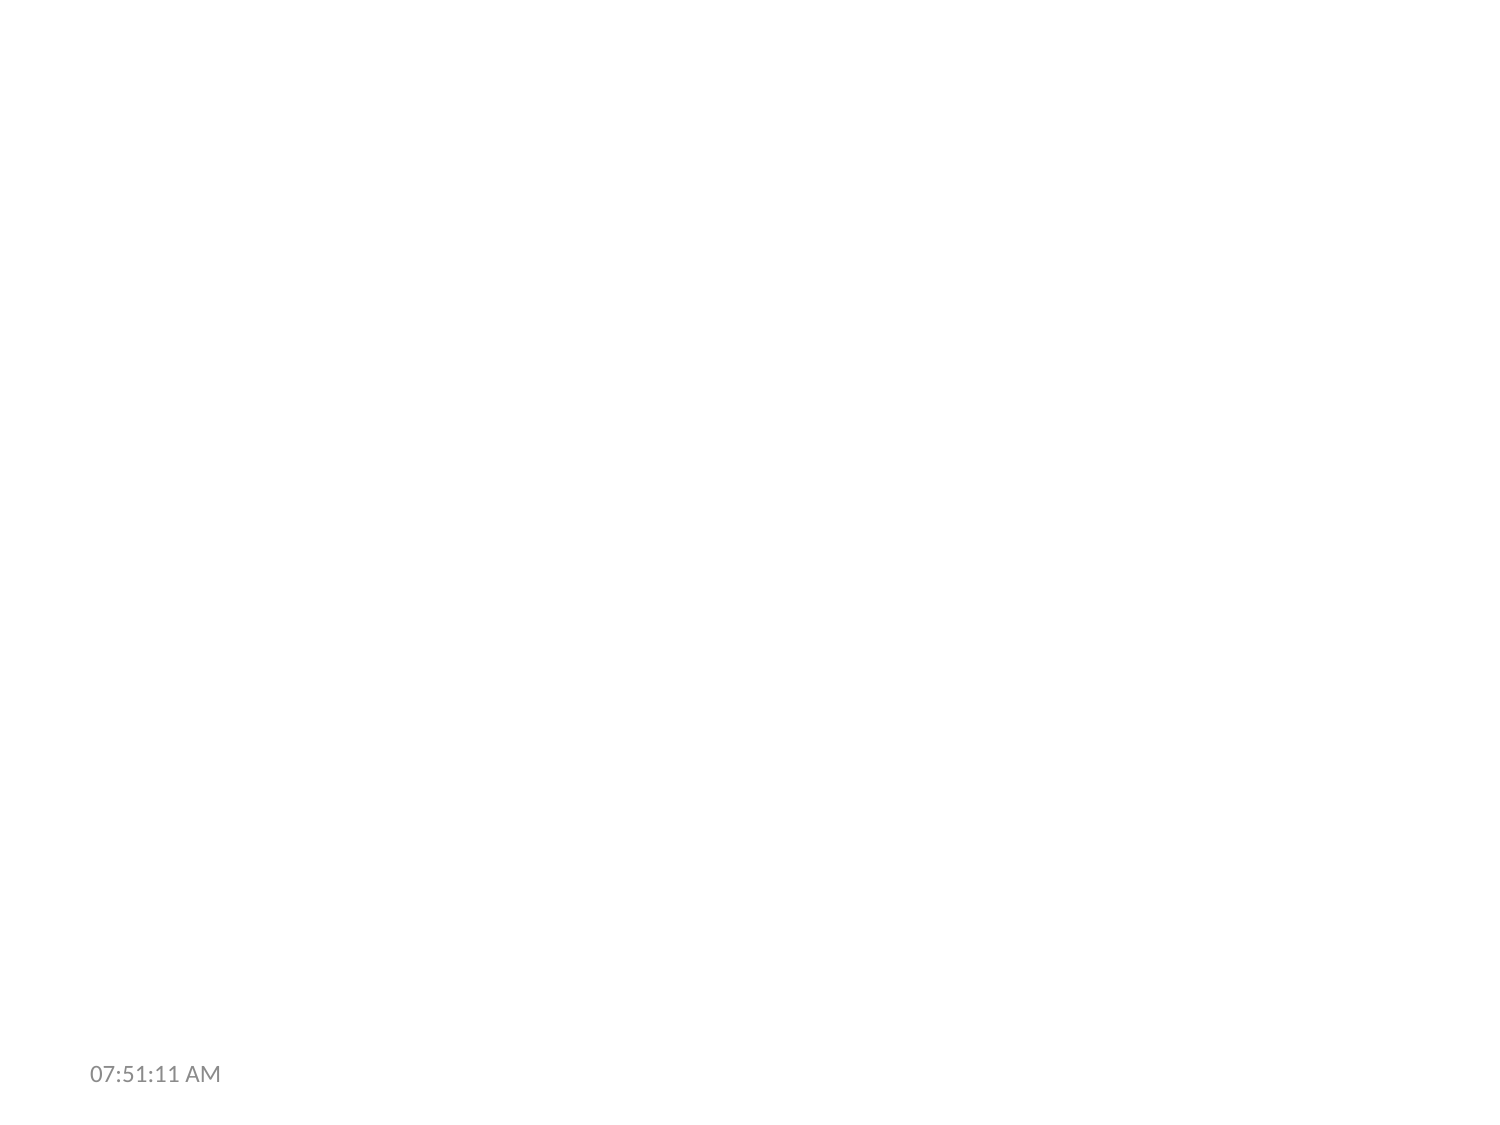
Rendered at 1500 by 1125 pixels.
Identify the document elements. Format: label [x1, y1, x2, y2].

slide_number [75, 1042, 425, 1103]
